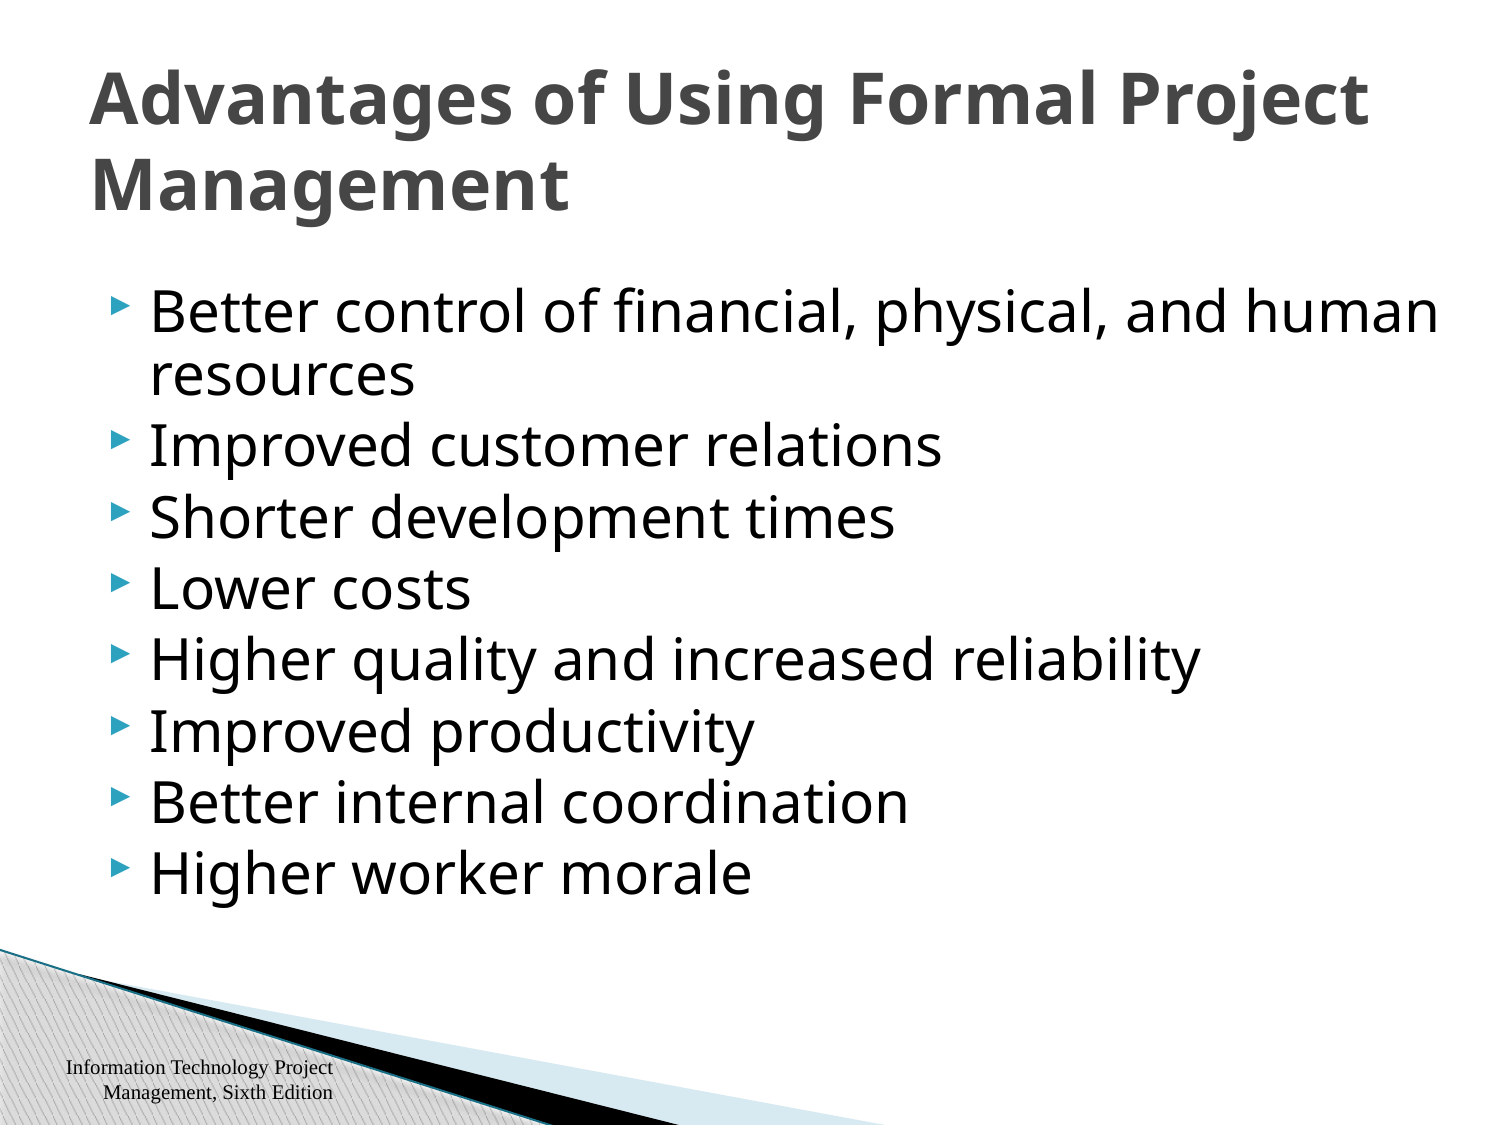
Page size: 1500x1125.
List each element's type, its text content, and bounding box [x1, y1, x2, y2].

title Advantages of Using Formal Project Management [75, 45, 1425, 233]
footer Information Technology Project Management, Sixth Edition [0, 1051, 349, 1112]
list Better control of financial, physical, and human resources Improved customer relations Shorter development times Lower costs Higher quality and increased reliability Improved productivity Better internal coordination Higher worker morale [75, 275, 1463, 1025]
